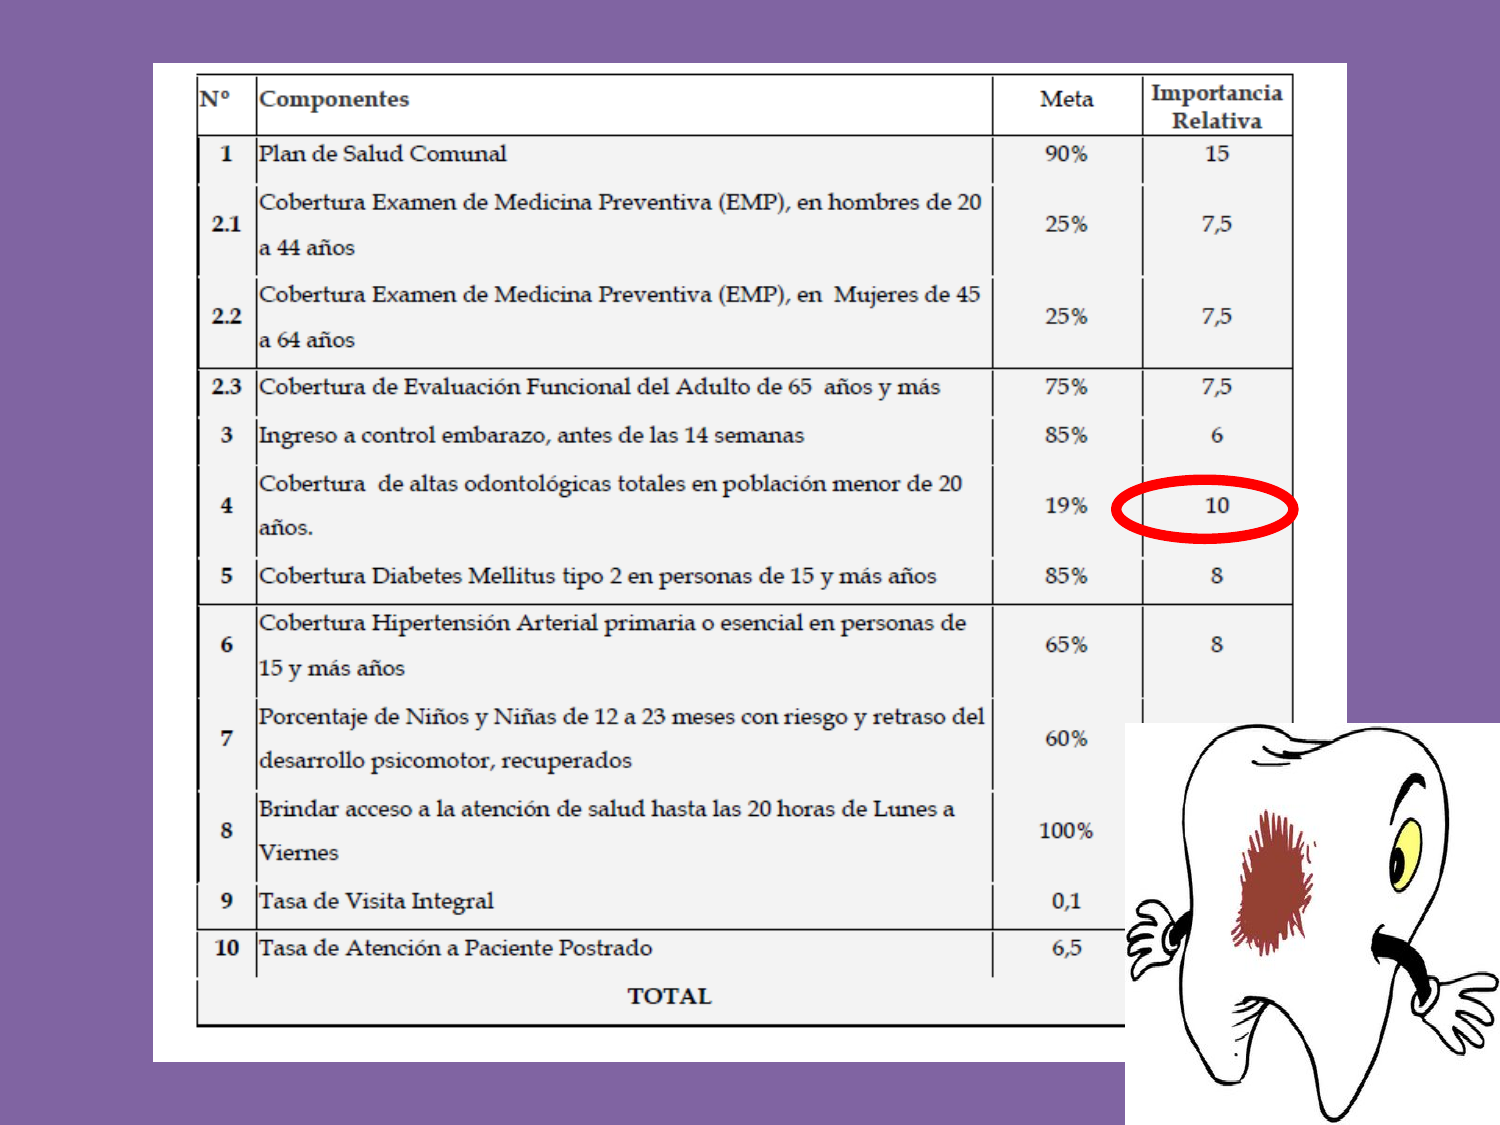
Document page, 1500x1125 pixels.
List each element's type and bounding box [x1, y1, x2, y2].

picture [152, 63, 1500, 1125]
